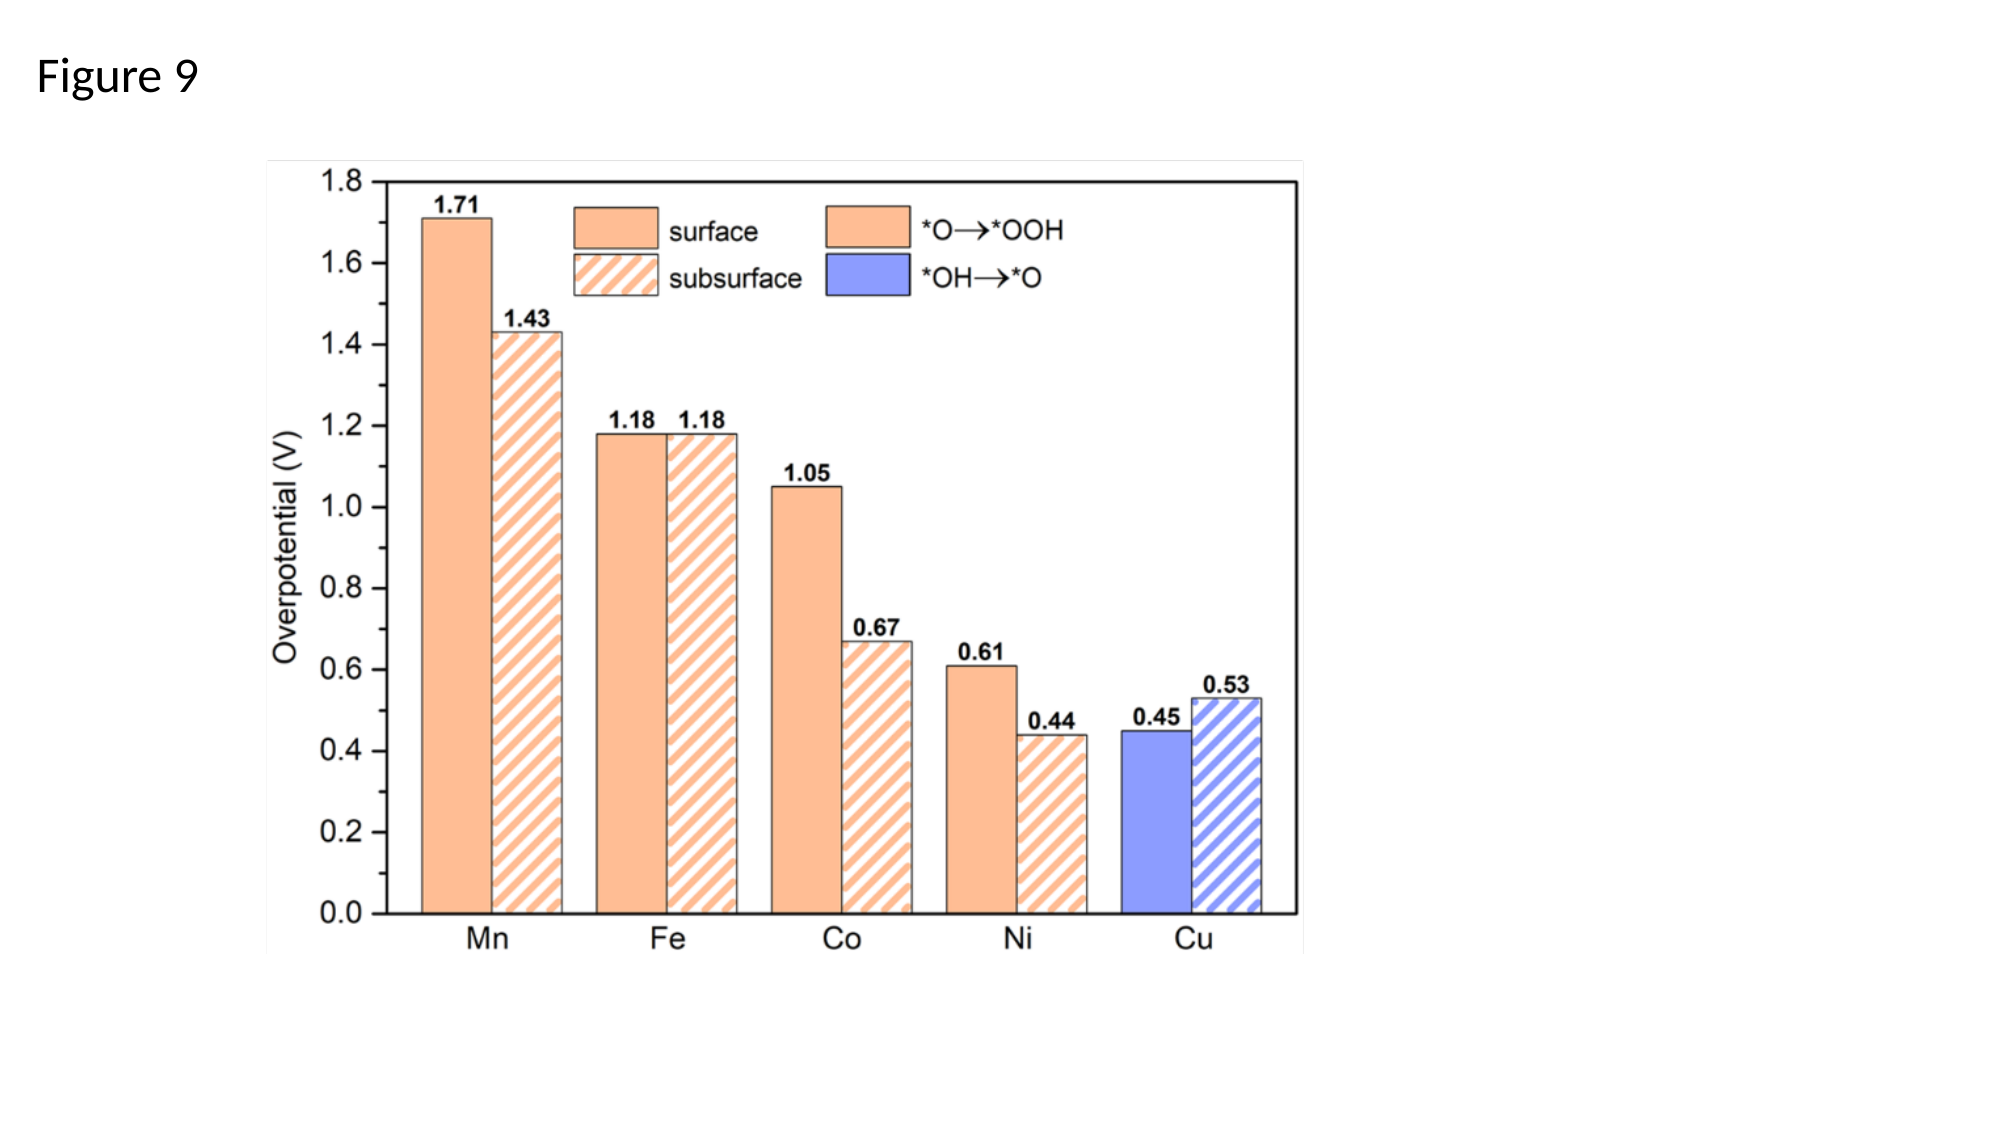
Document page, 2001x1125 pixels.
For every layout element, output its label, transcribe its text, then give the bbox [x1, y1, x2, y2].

picture [234, 147, 1319, 954]
text_box Figure 9 [21, 35, 215, 111]
